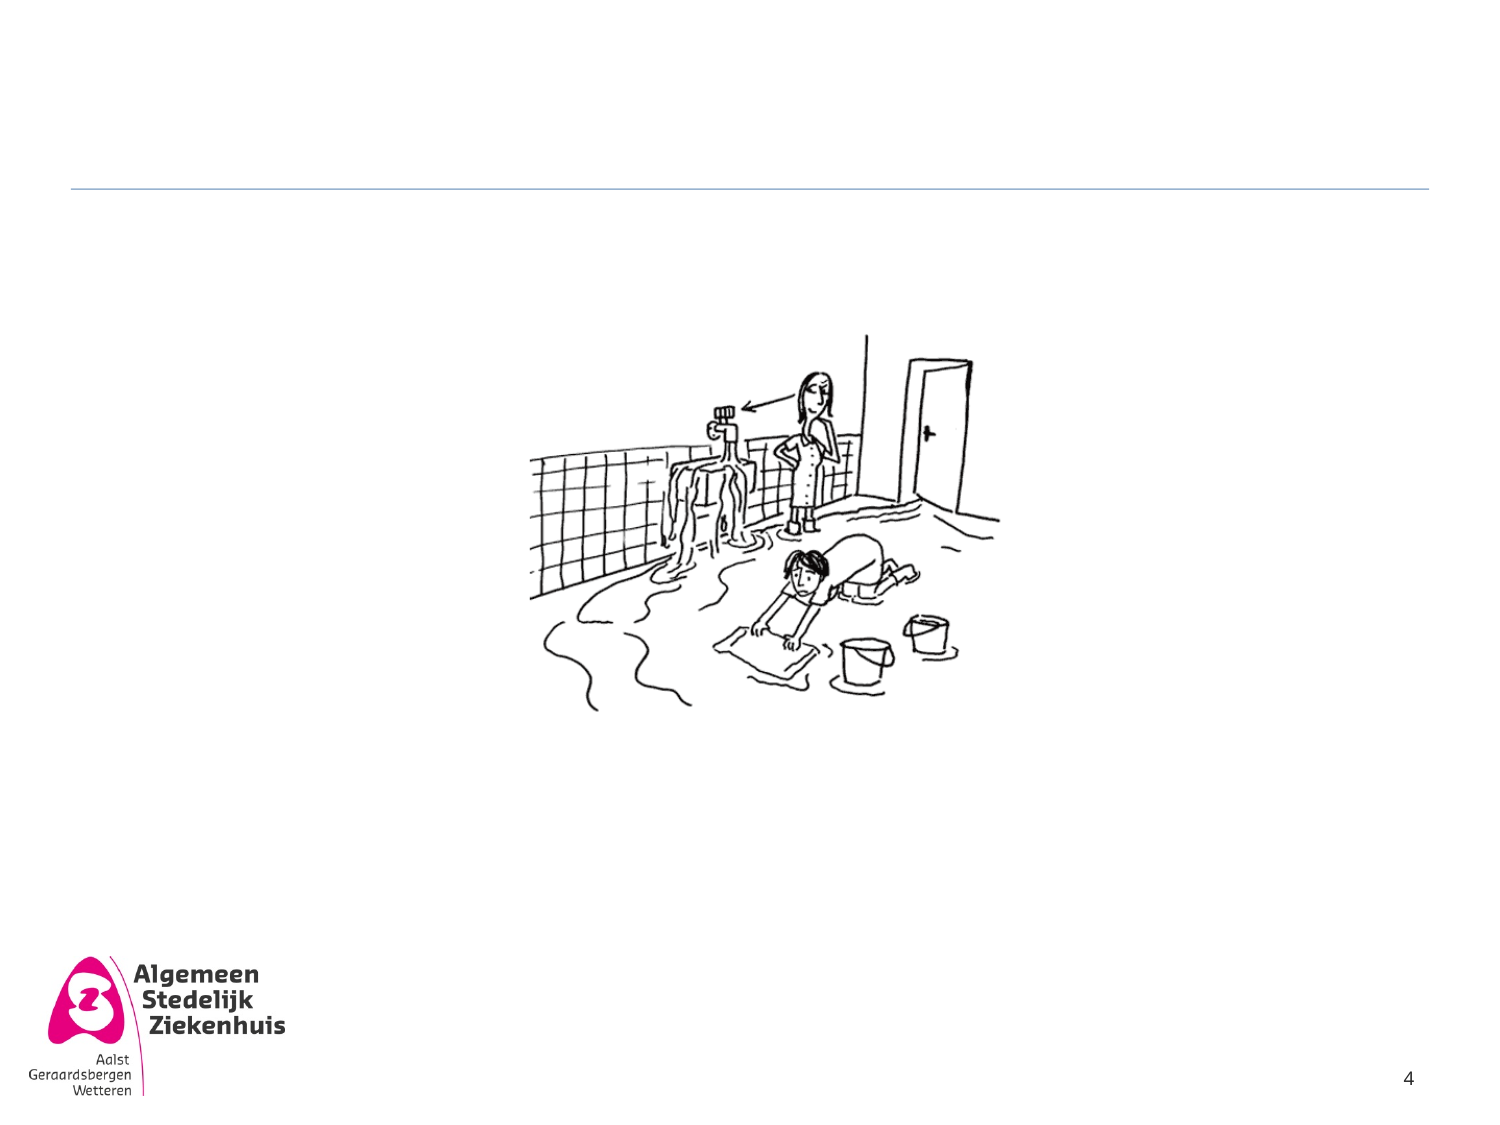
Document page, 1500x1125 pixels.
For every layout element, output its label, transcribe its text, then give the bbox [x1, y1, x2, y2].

picture [29, 956, 285, 1096]
slide_number 4 [1079, 1059, 1430, 1098]
picture [437, 285, 1063, 840]
